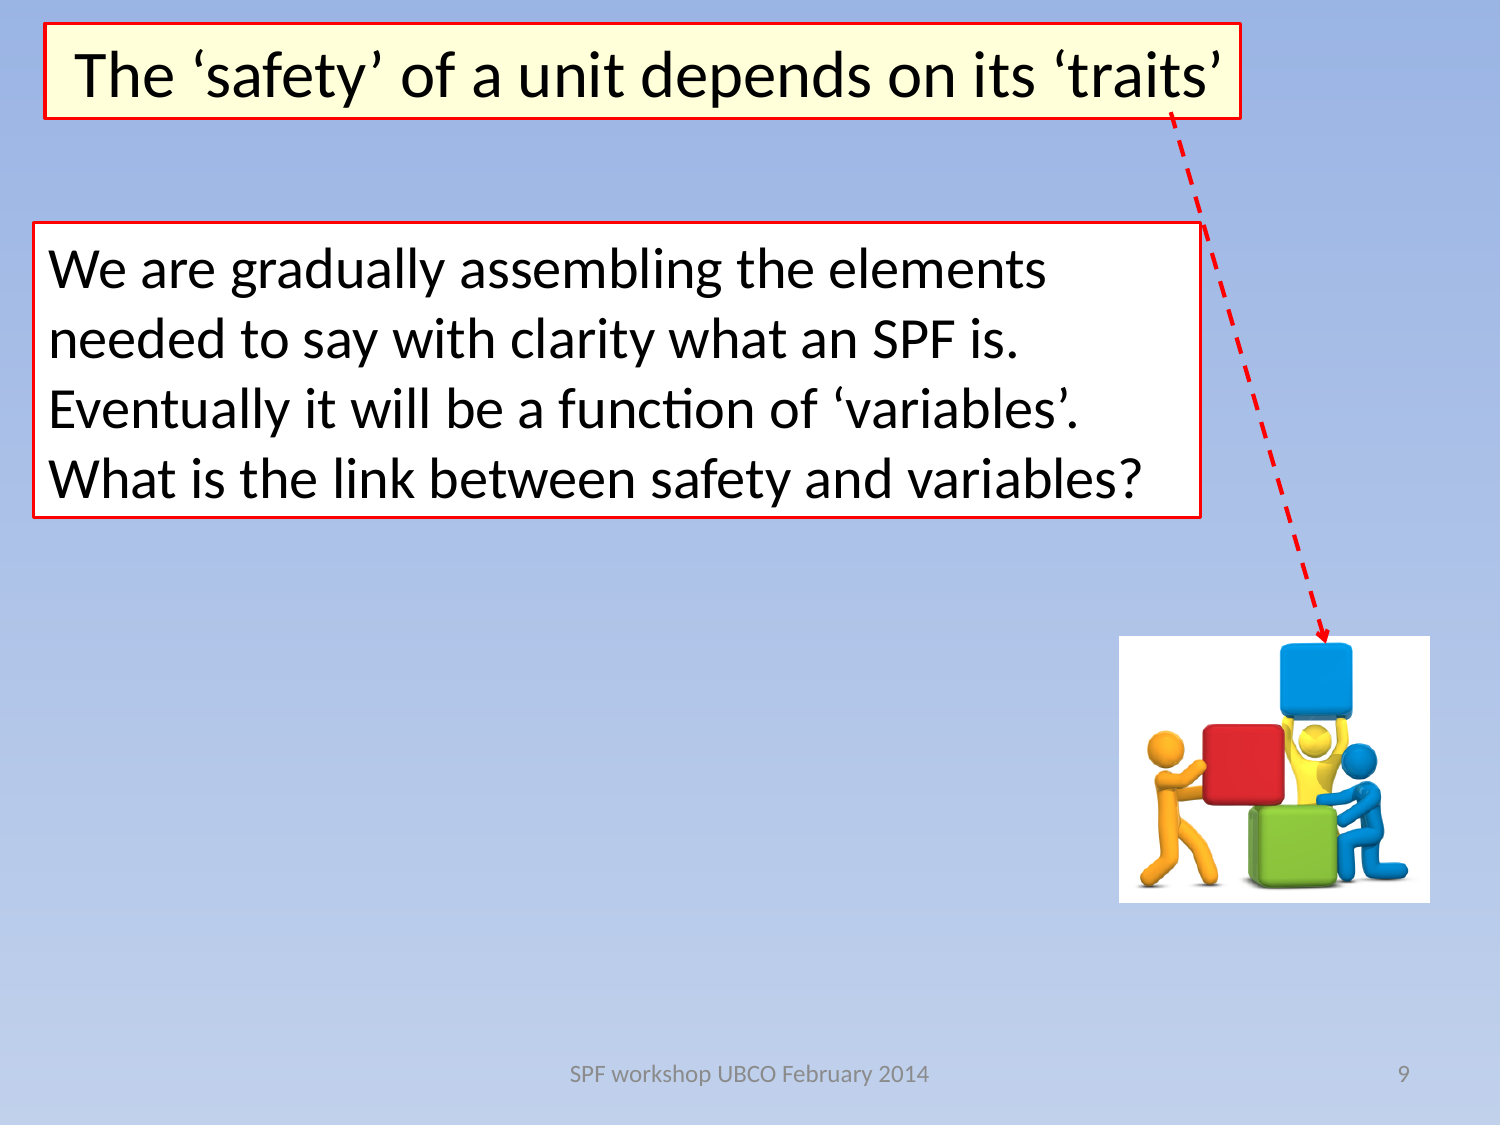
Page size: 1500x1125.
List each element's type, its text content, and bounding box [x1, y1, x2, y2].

footer SPF workshop UBCO February 2014 [512, 1042, 988, 1103]
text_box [1170, 111, 1327, 644]
picture [1118, 636, 1430, 903]
text_box We are gradually assembling the elements needed to say with clarity what an SPF is. Eventually it will be a function of ‘variables’. What is the link between safety and variables? [33, 222, 1165, 518]
slide_number 9 [1074, 1042, 1425, 1103]
text_box The ‘safety’ of a unit depends on its ‘traits’ [45, 23, 1241, 119]
